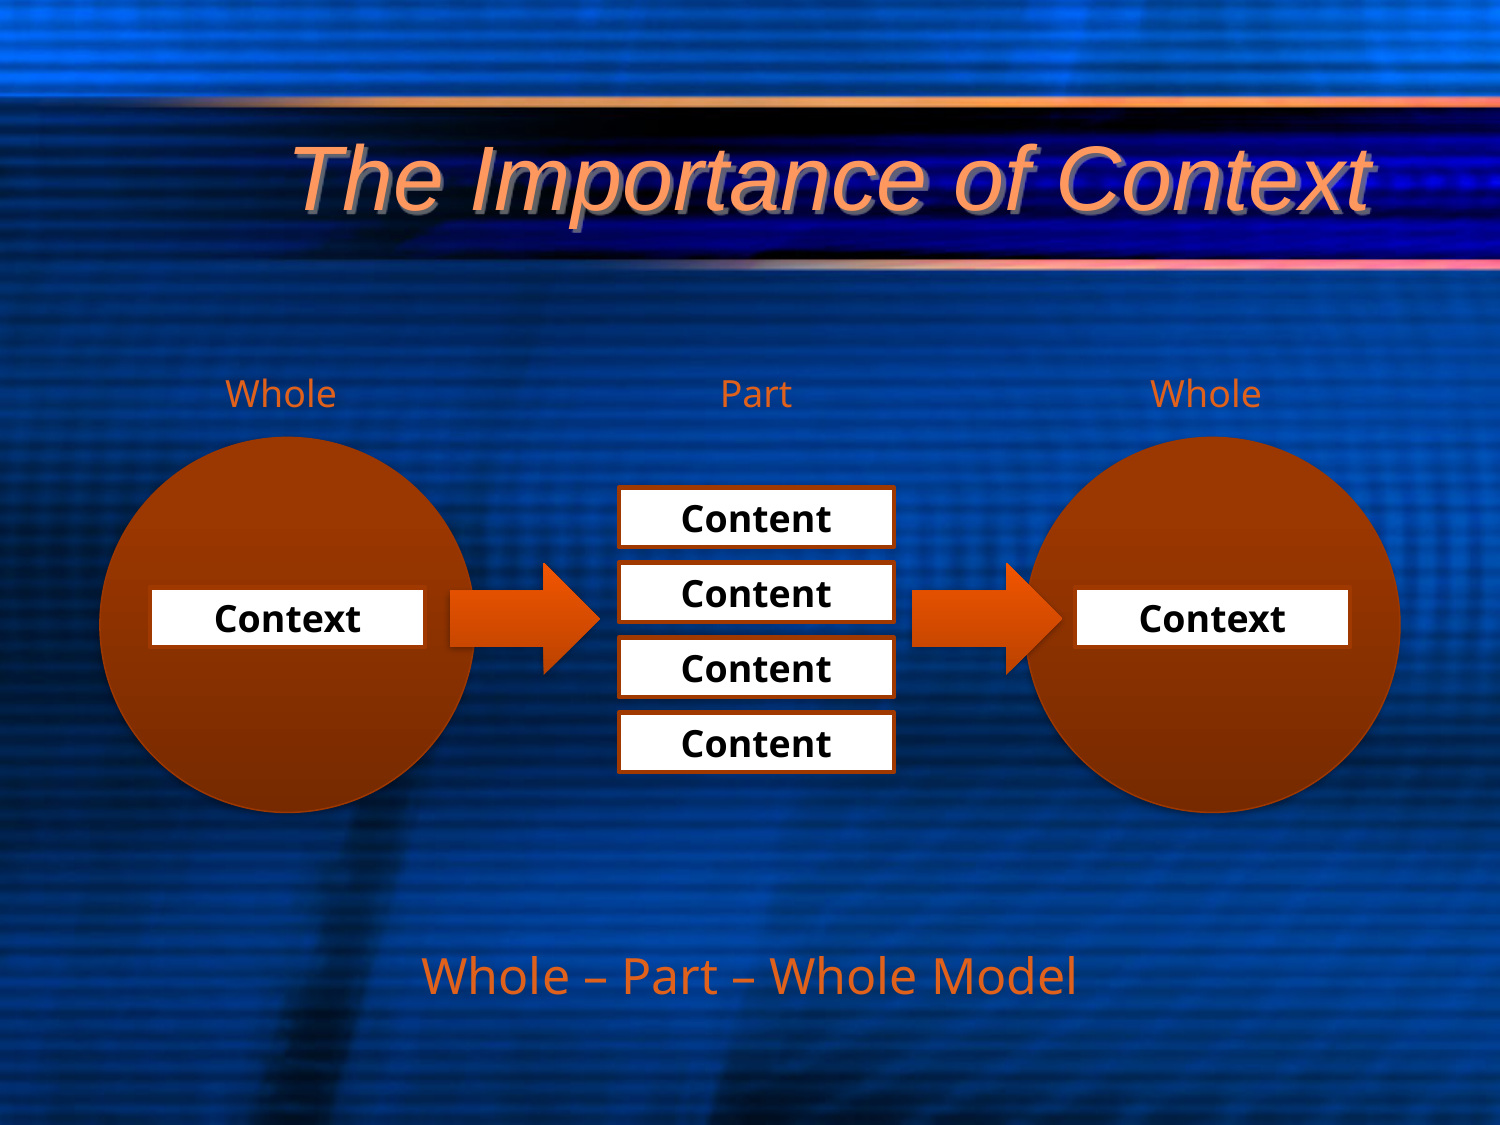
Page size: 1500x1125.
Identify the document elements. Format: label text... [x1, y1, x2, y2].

text_box Part [662, 362, 850, 423]
text_box Whole – Part – Whole Model [299, 937, 1200, 1013]
text_box Whole [1112, 362, 1300, 423]
text_box Whole [187, 362, 375, 423]
picture [0, 0, 1500, 1125]
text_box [99, 437, 1401, 813]
title The Importance of Context [112, 99, 1388, 263]
